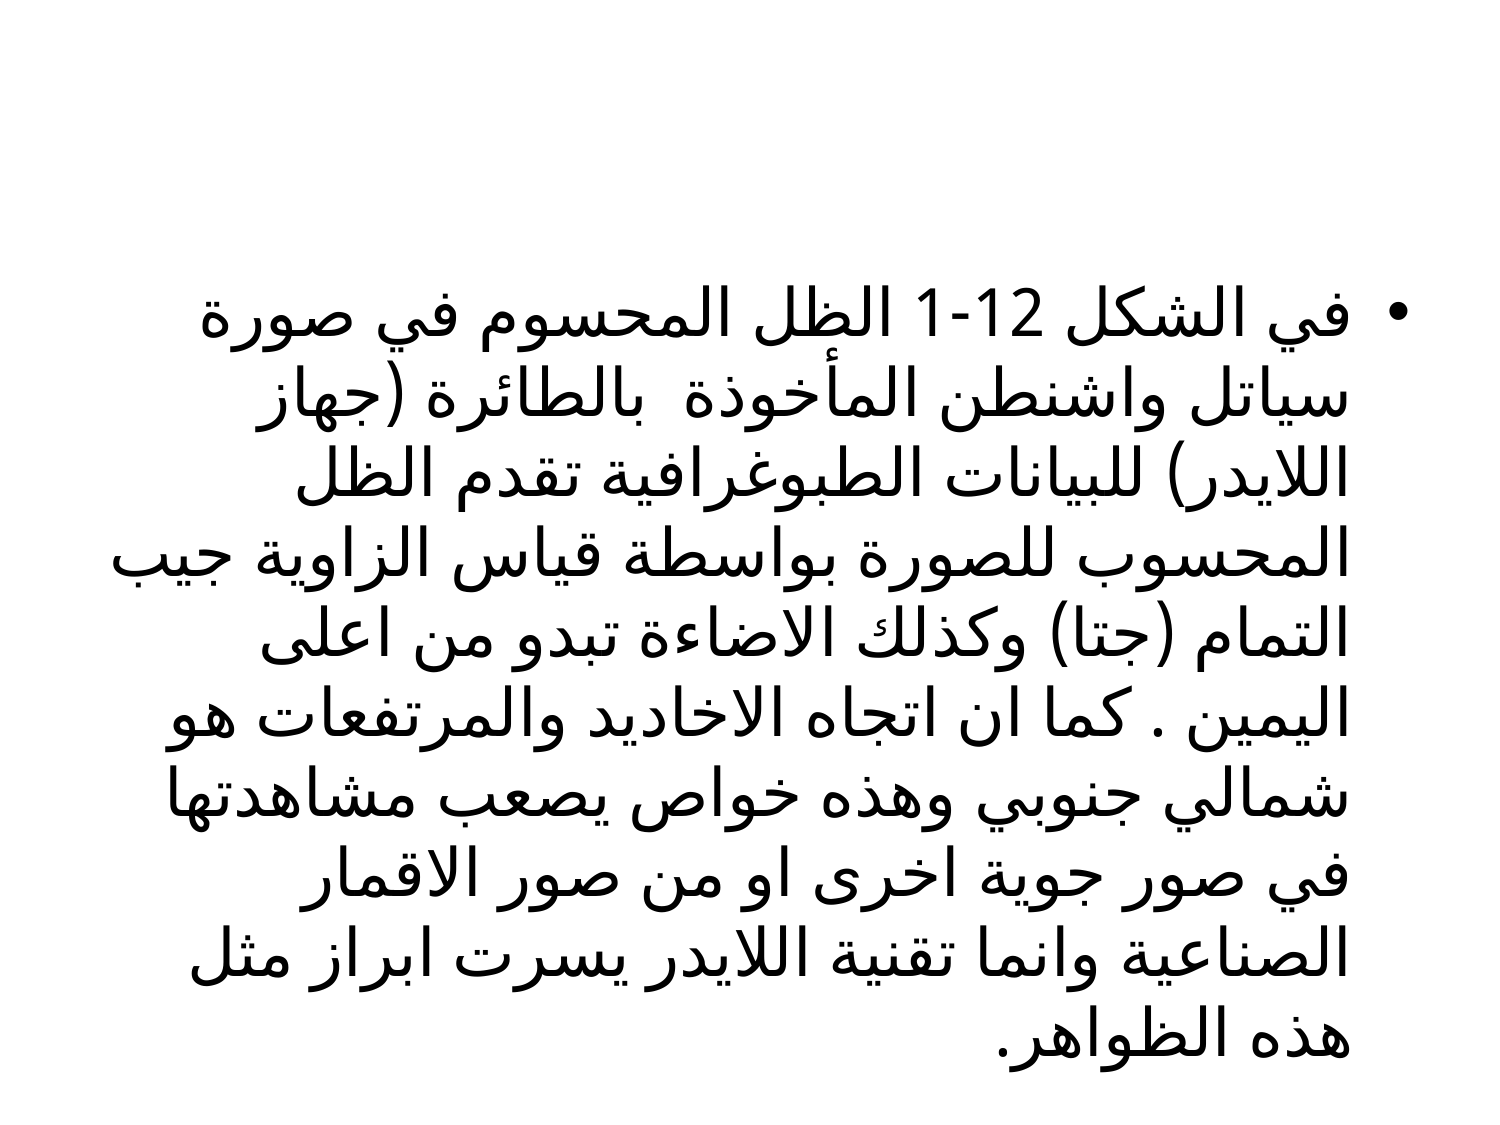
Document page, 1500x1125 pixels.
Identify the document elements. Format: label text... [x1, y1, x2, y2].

list في الشكل 12-1 الظل المحسوم في صورة سياتل واشنطن المأخوذة بالطائرة (جهاز اللايدر) للبيانات الطبوغرافية تقدم الظل المحسوب للصورة بواسطة قياس الزاوية جيب التمام (جتا) وكذلك الاضاءة تبدو من اعلى اليمين . كما ان اتجاه الاخاديد والمرتفعات هو شمالي جنوبي وهذه خواص يصعب مشاهدتها في صور جوية اخرى او من صور الاقمار الصناعية وانما تقنية اللايدر يسرت ابراز مثل هذه الظواهر. [75, 262, 1425, 1005]
